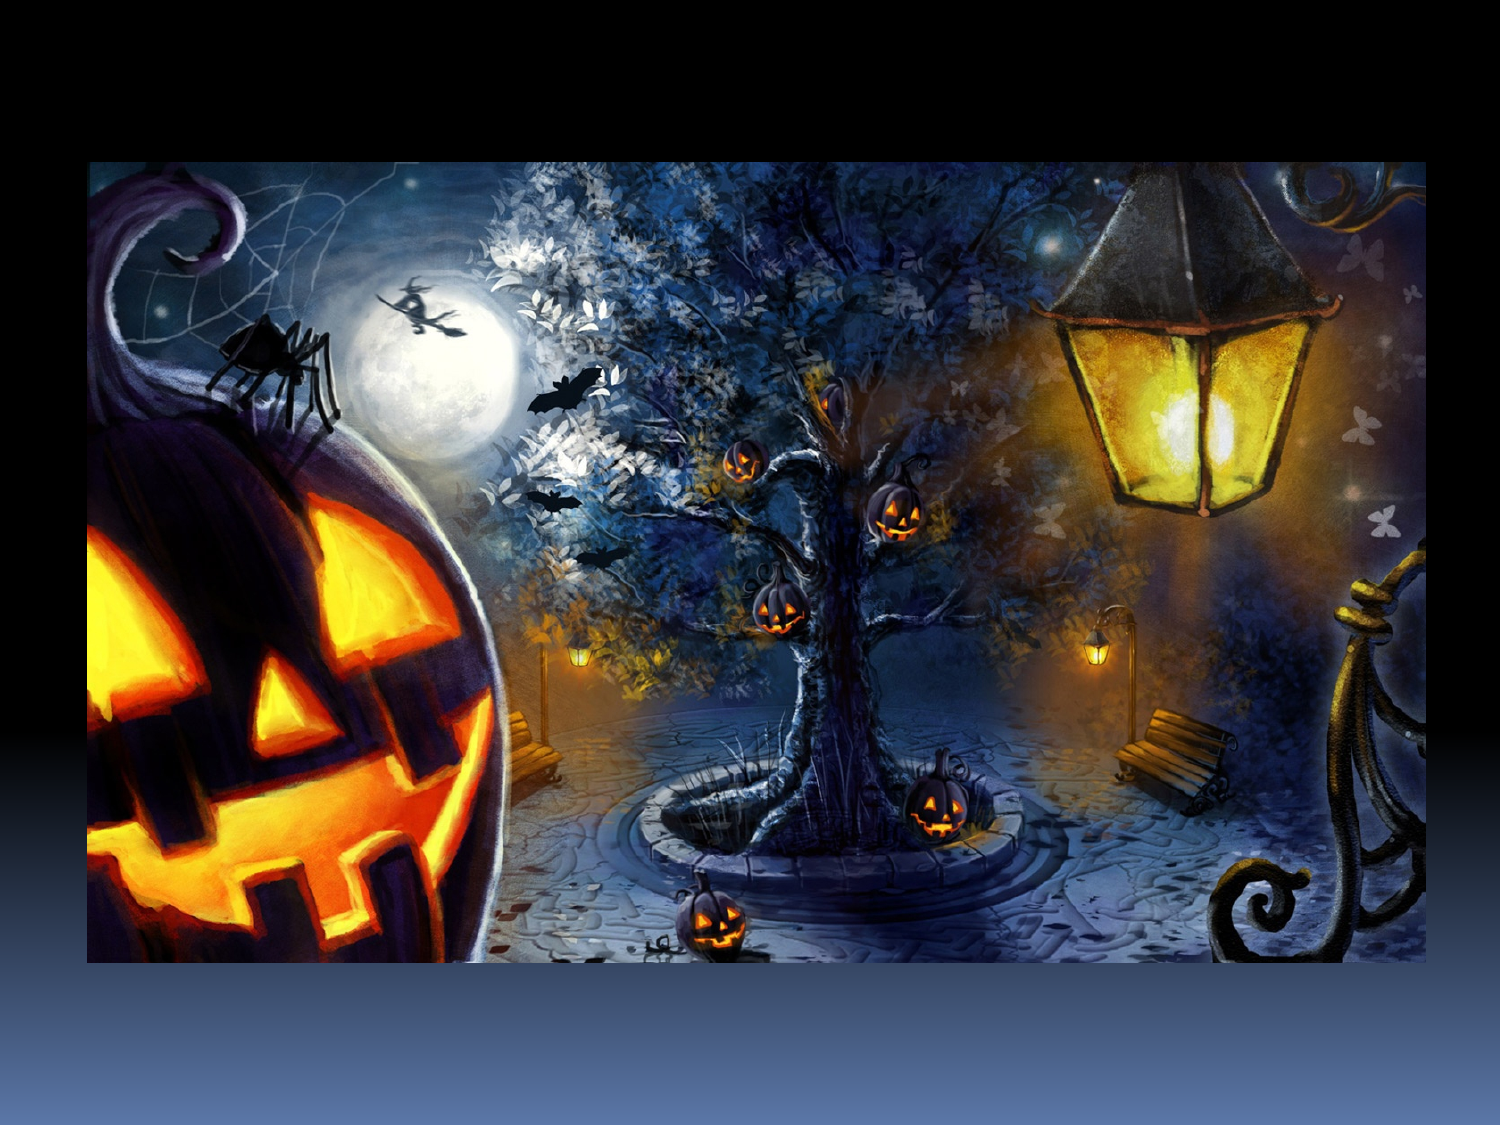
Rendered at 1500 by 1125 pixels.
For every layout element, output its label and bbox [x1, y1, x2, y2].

picture [86, 162, 1426, 963]
